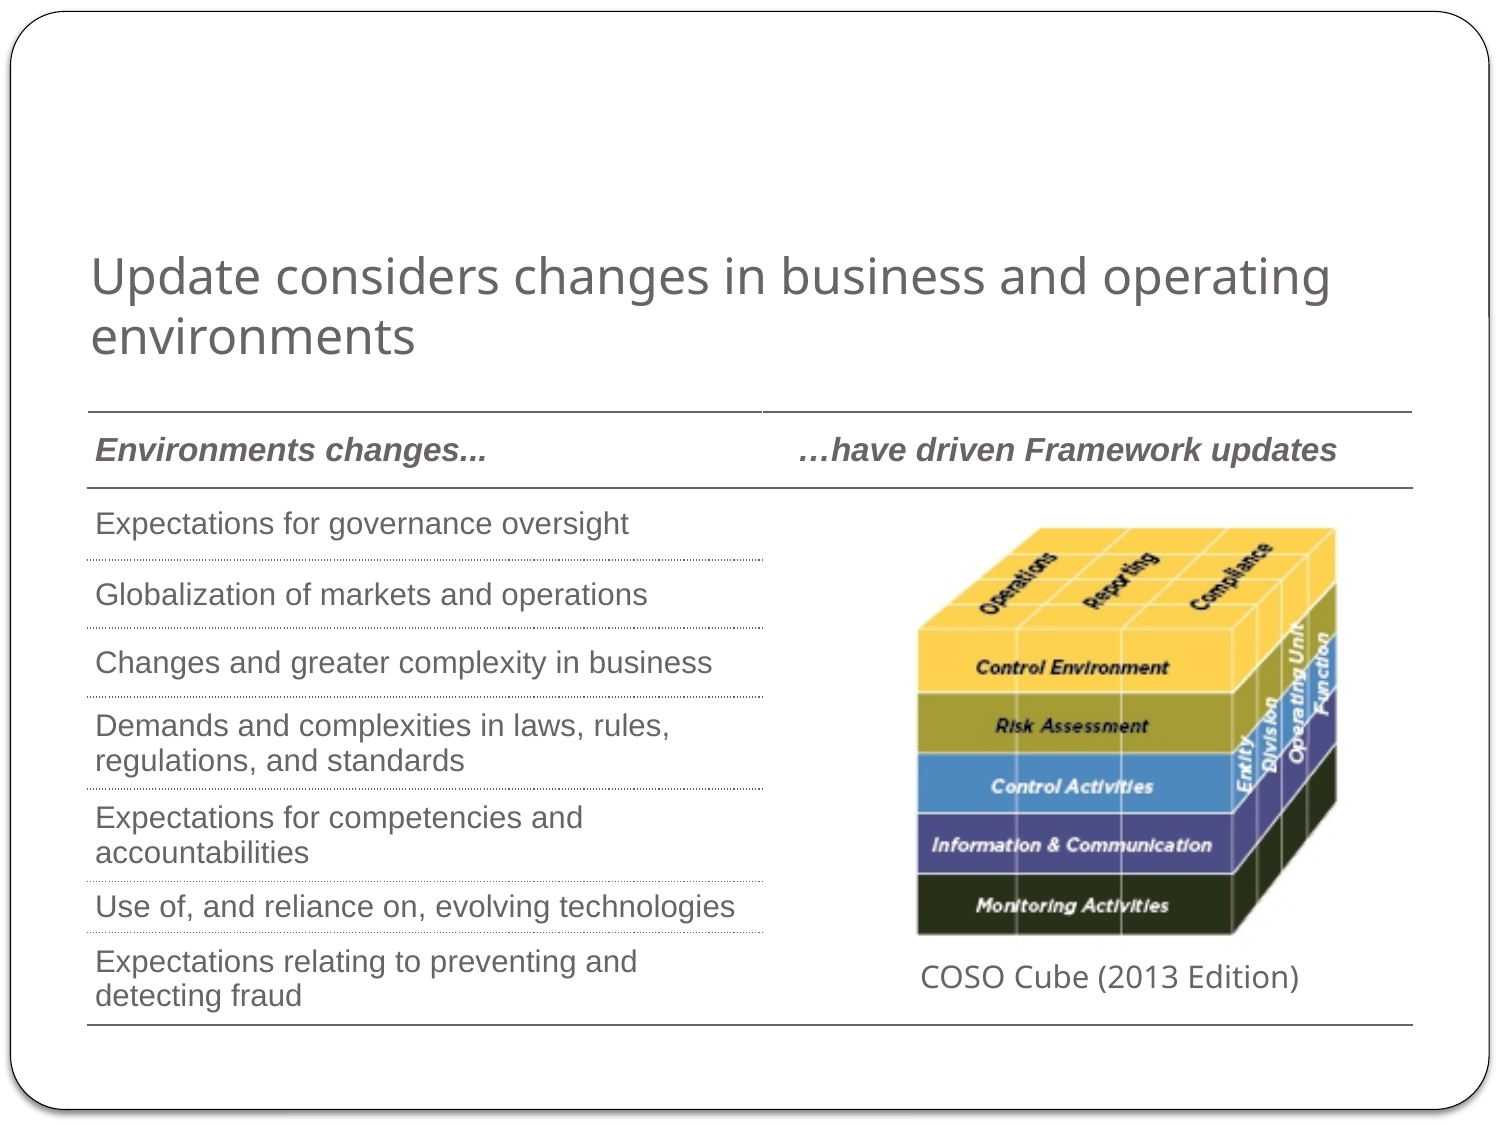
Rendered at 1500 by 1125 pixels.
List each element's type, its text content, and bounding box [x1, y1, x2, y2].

text_box Update considers changes in business and operating environments [75, 249, 1475, 425]
table_cell Expectations for governance oversight [88, 489, 762, 560]
table_cell Globalization of markets and operations [88, 560, 762, 628]
table_cell Demands and complexities in laws, rules, regulations, and standards [88, 697, 762, 789]
table_cell Use of, and reliance on, evolving technologies [88, 881, 762, 933]
table_cell Expectations relating to preventing and detecting fraud [88, 933, 762, 1024]
table_header …have driven Framework updates [763, 425, 1412, 487]
table_cell Changes and greater complexity in business [88, 628, 762, 697]
table_cell [763, 489, 1412, 1024]
table_cell Expectations for competencies and accountabilities [88, 789, 762, 881]
table_header Environments changes... [88, 425, 762, 487]
text_box COSO Cube (2013 Edition) [887, 949, 1325, 1002]
picture [899, 512, 1351, 963]
